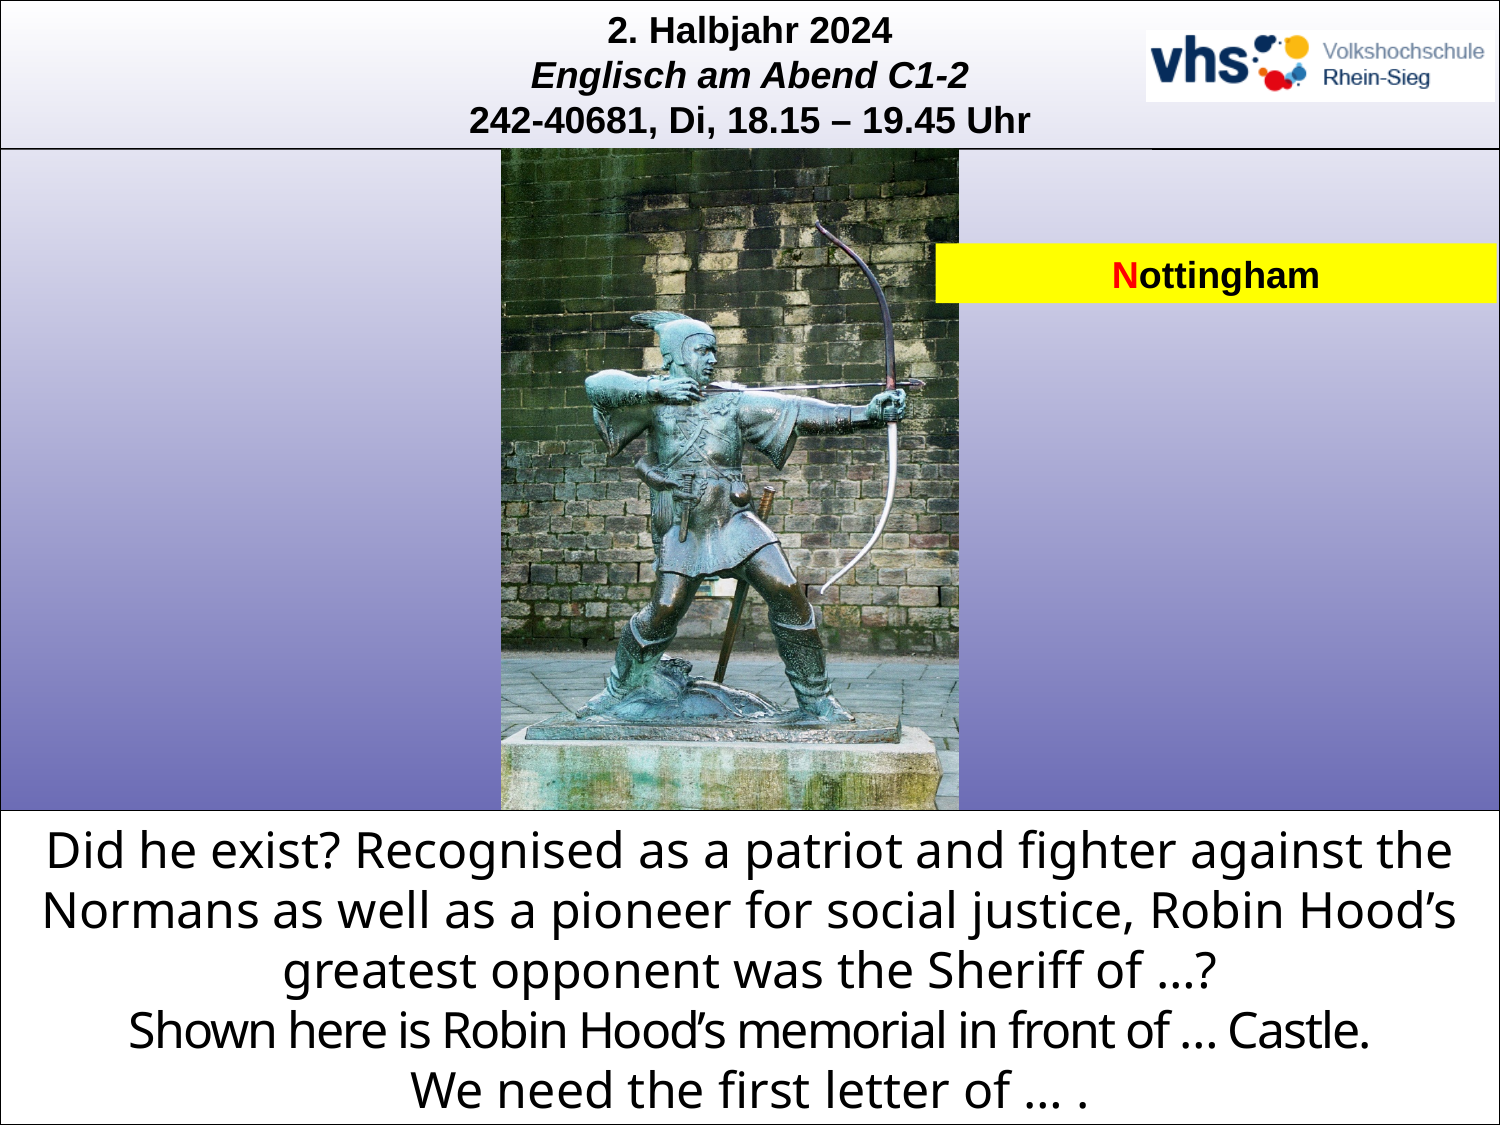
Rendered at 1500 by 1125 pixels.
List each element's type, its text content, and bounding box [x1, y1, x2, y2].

picture [1146, 30, 1495, 102]
picture [501, 148, 959, 835]
text_box Nottingham [964, 243, 1497, 304]
title Did he exist? Recognised as a patriot and fighter against the Normans as well as a pioneer for social justice, Robin Hood’s greatest opponent was the Sheriff of …? Shown here is Robin Hood’s memorial in front of … Castle. We need the first letter of … . [0, 810, 1500, 1125]
